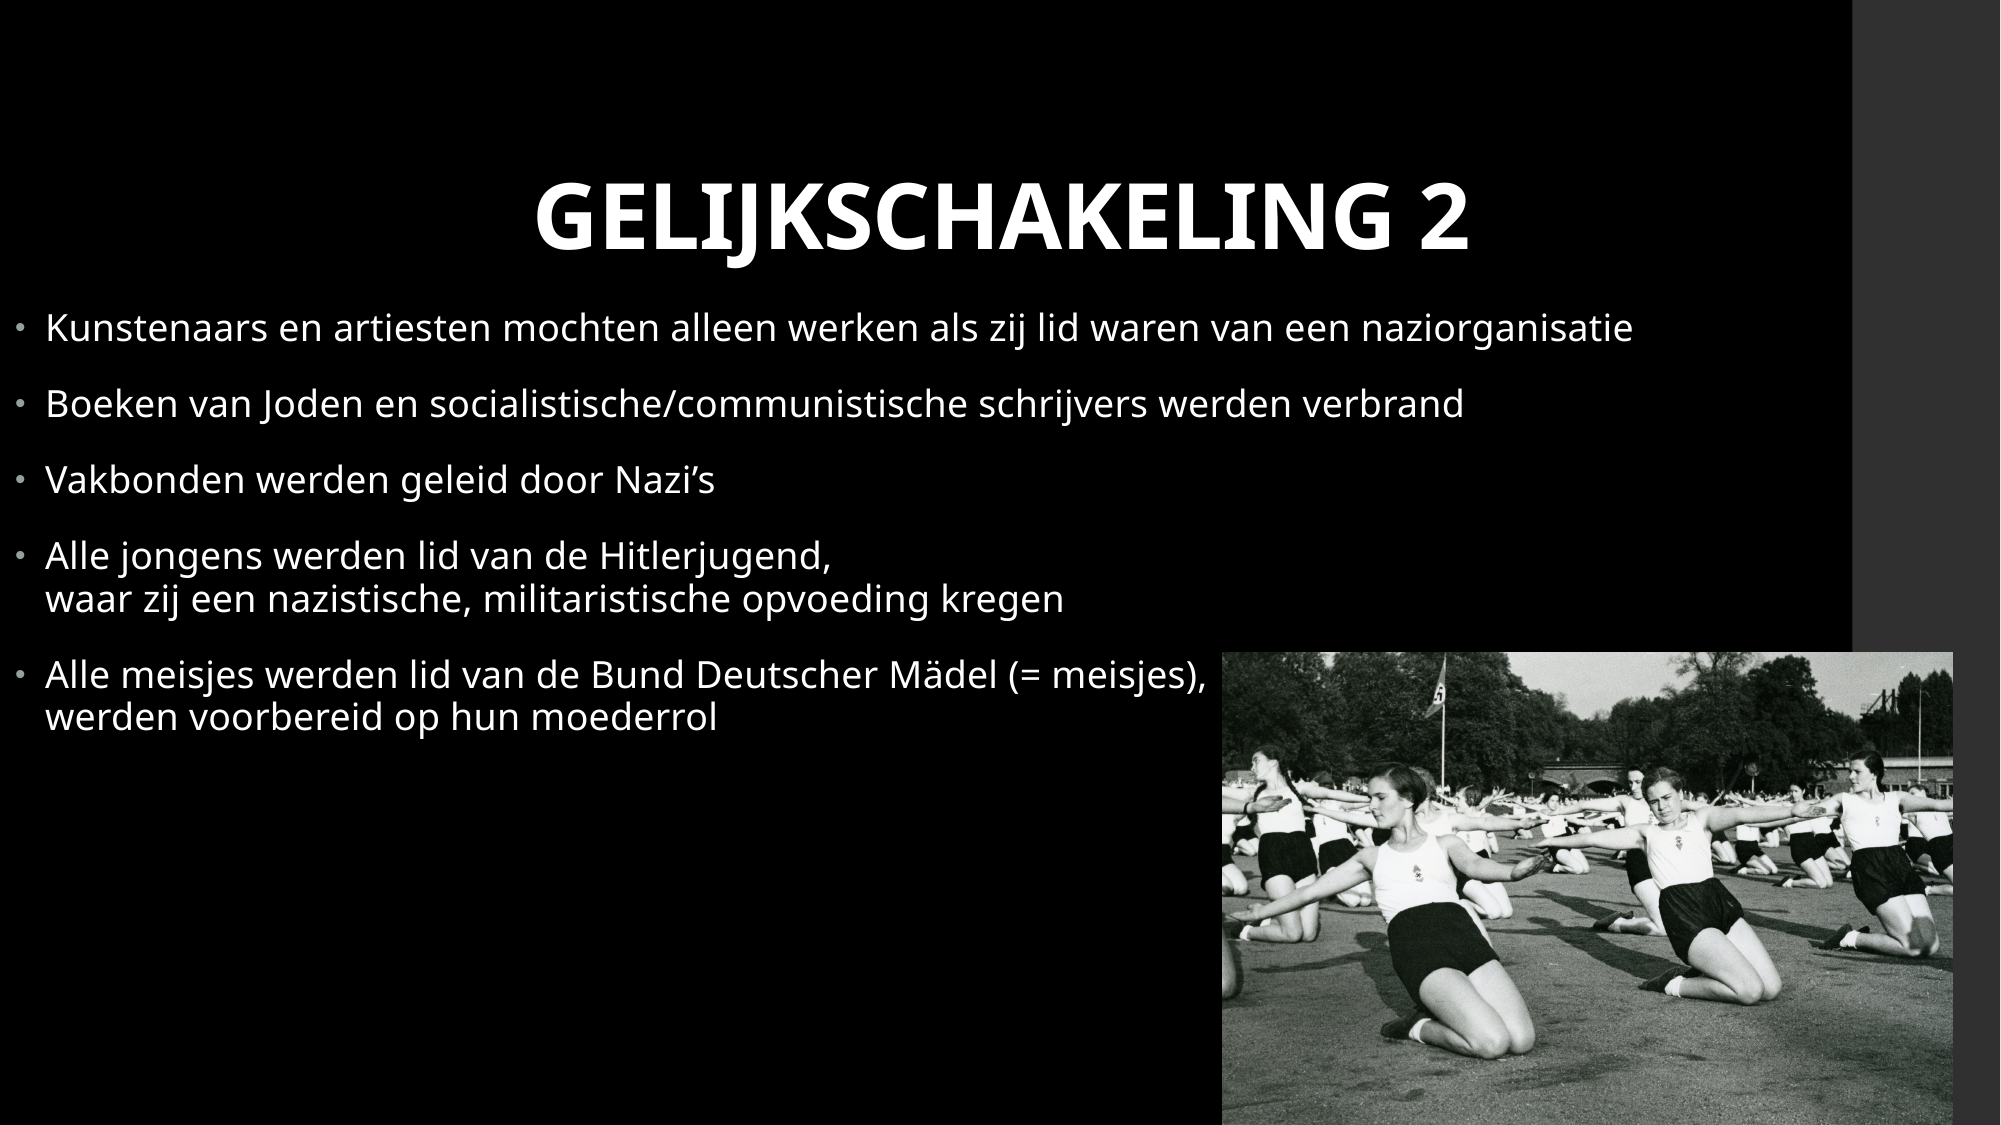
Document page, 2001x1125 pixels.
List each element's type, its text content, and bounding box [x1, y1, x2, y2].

list Kunstenaars en artiesten mochten alleen werken als zij lid waren van een naziorganisatie Boeken van Joden en socialistische/communistische schrijvers werden verbrand Vakbonden werden geleid door Nazi’s Alle jongens werden lid van de Hitlerjugend, waar zij een nazistische, militaristische opvoeding kregen Alle meisjes werden lid van de Bund Deutscher Mädel (= meisjes), waar zij werden voorbereid op hun moederrol [0, 299, 2000, 1125]
title GELIJKSCHAKELING 2 [206, 60, 1797, 278]
picture [1221, 652, 1953, 1125]
